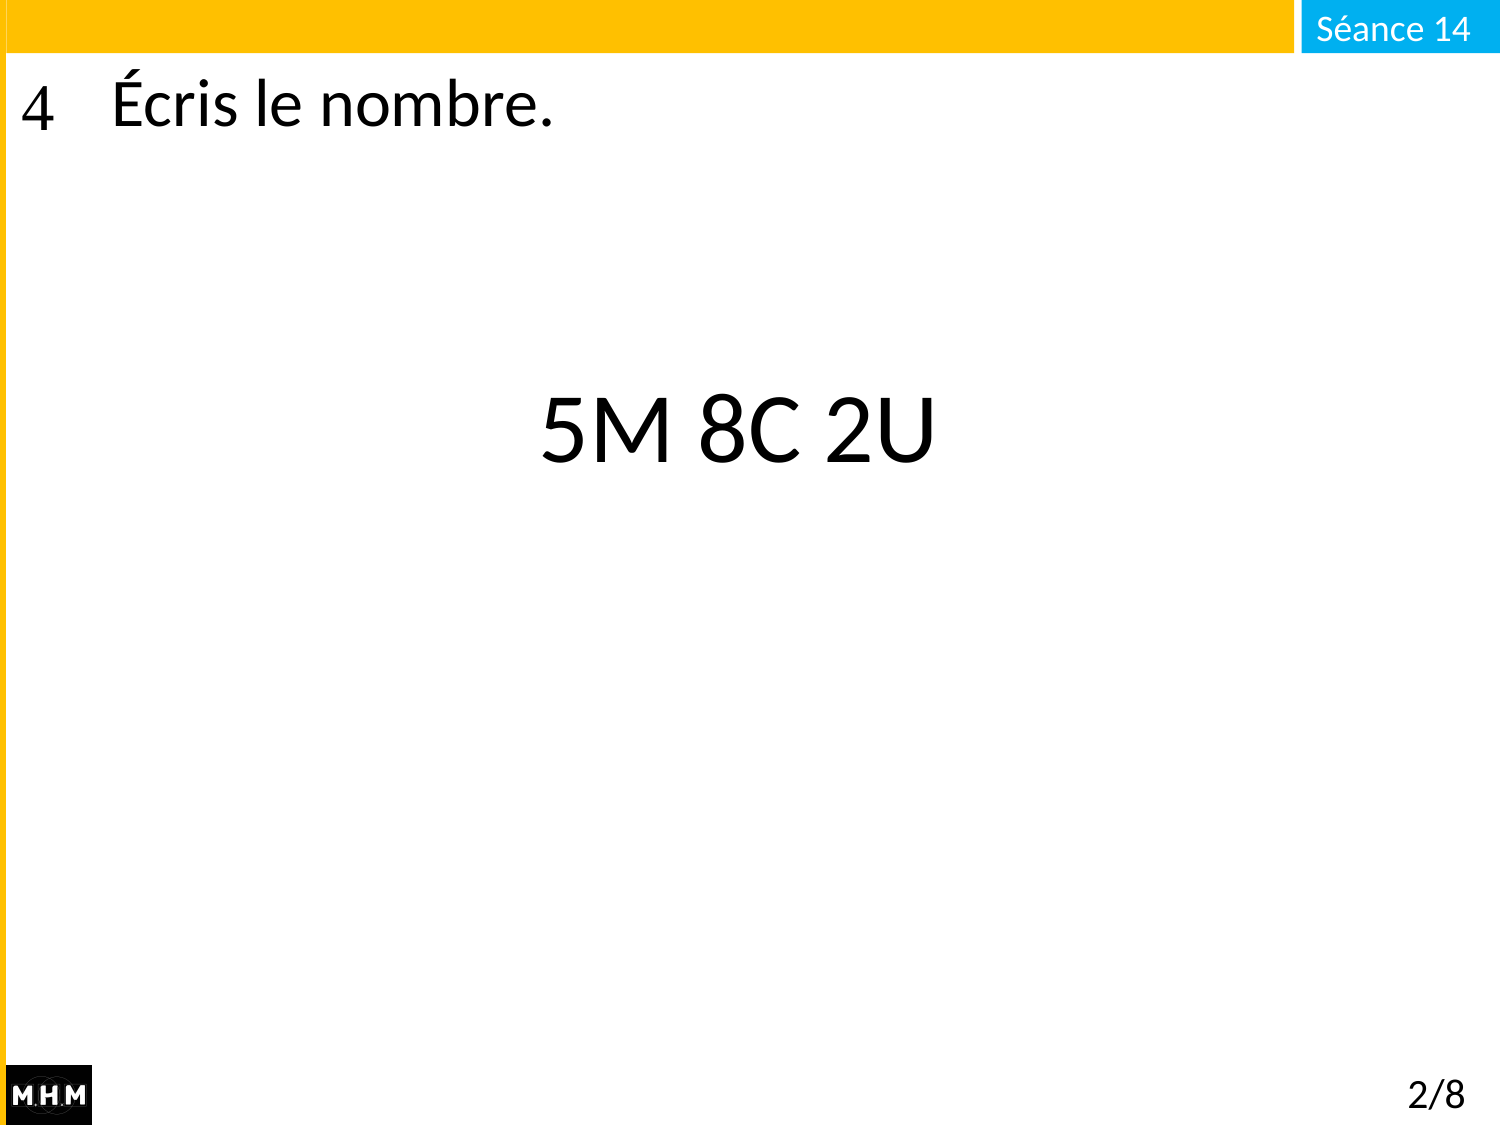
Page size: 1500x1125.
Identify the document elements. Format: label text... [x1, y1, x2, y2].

text_box 5M 8C 2U [374, 354, 1104, 490]
title Écris le nombre. [96, 60, 1391, 150]
picture [6, 1065, 92, 1125]
list 2/8 [1373, 1064, 1500, 1125]
